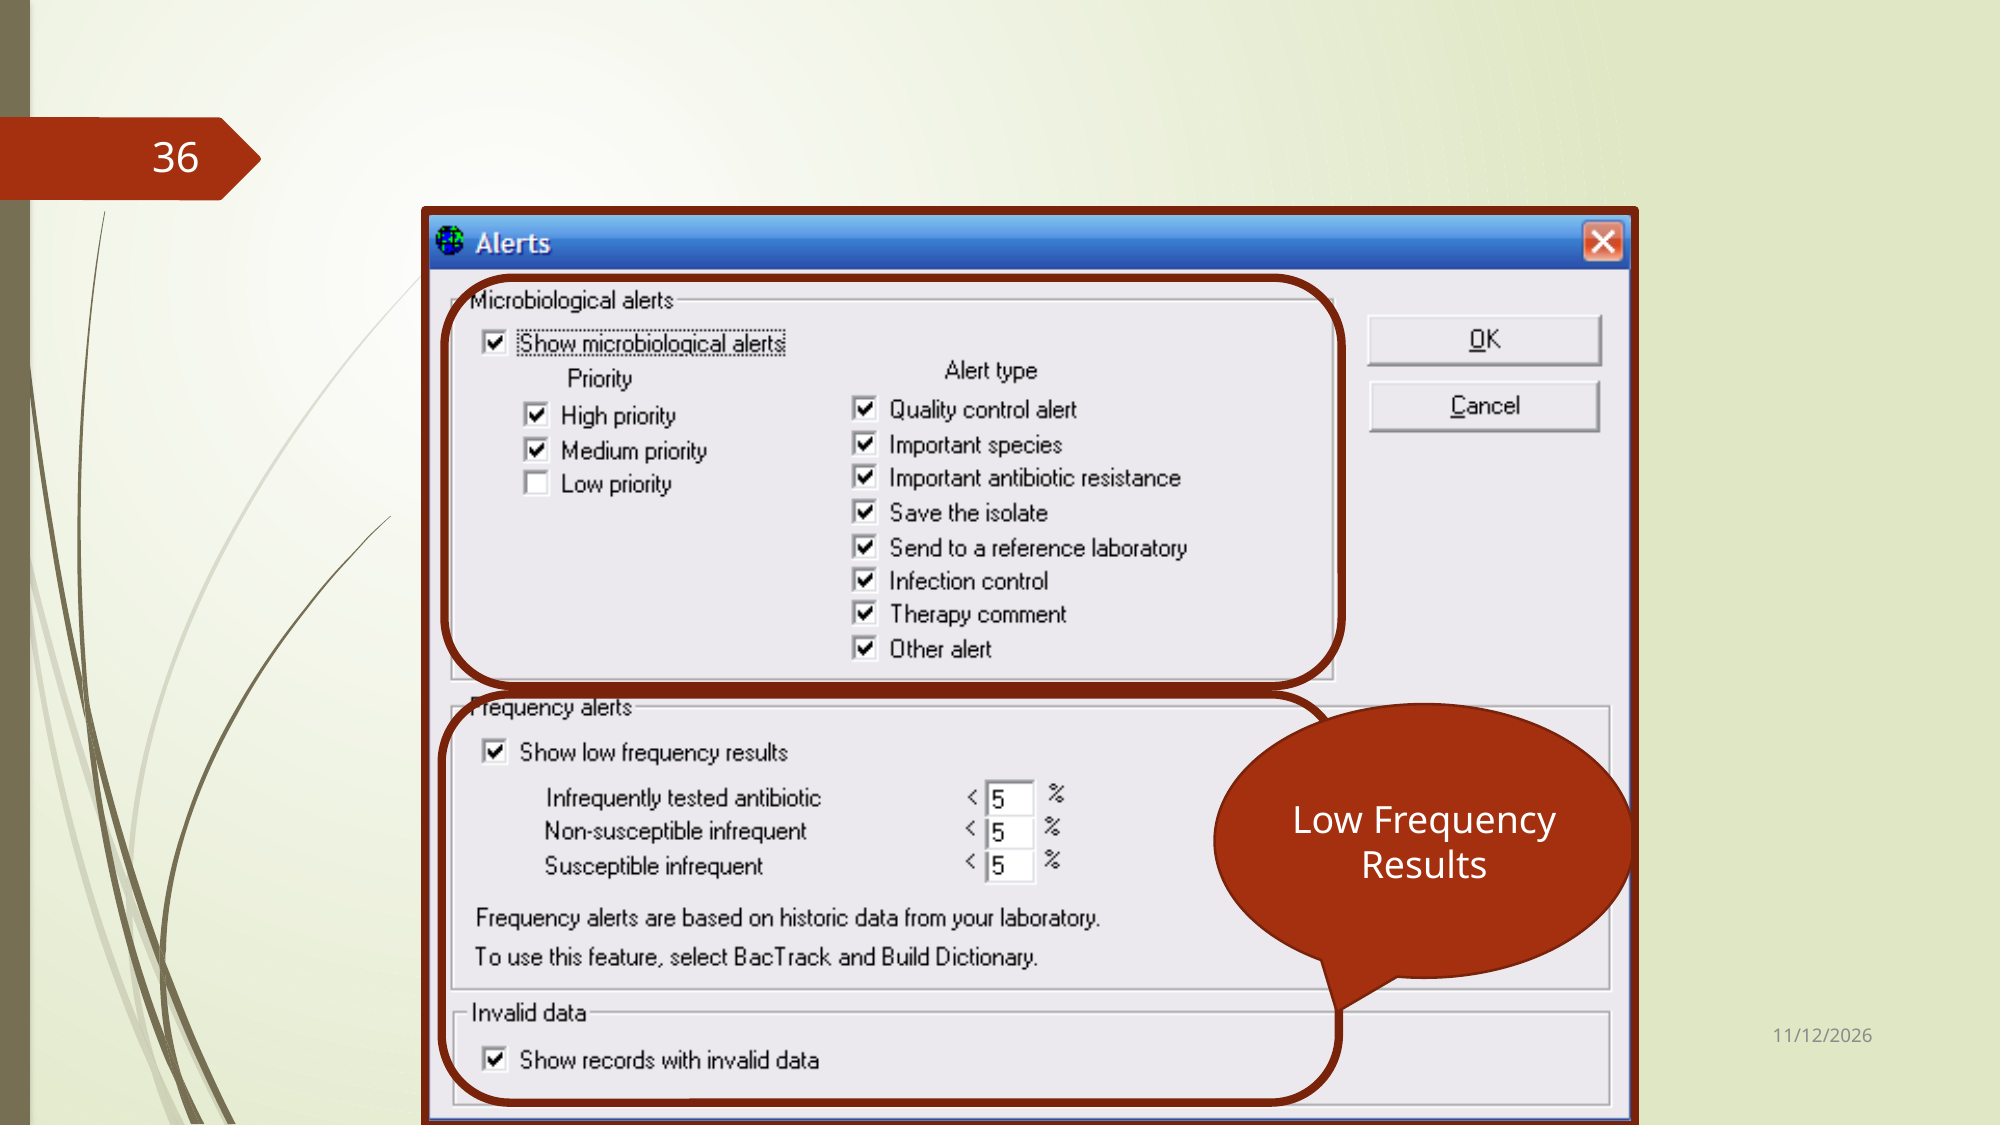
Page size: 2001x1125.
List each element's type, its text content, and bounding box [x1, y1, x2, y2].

slide_number 36 [87, 129, 216, 190]
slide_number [1699, 1005, 1888, 1067]
picture [424, 210, 1636, 1125]
